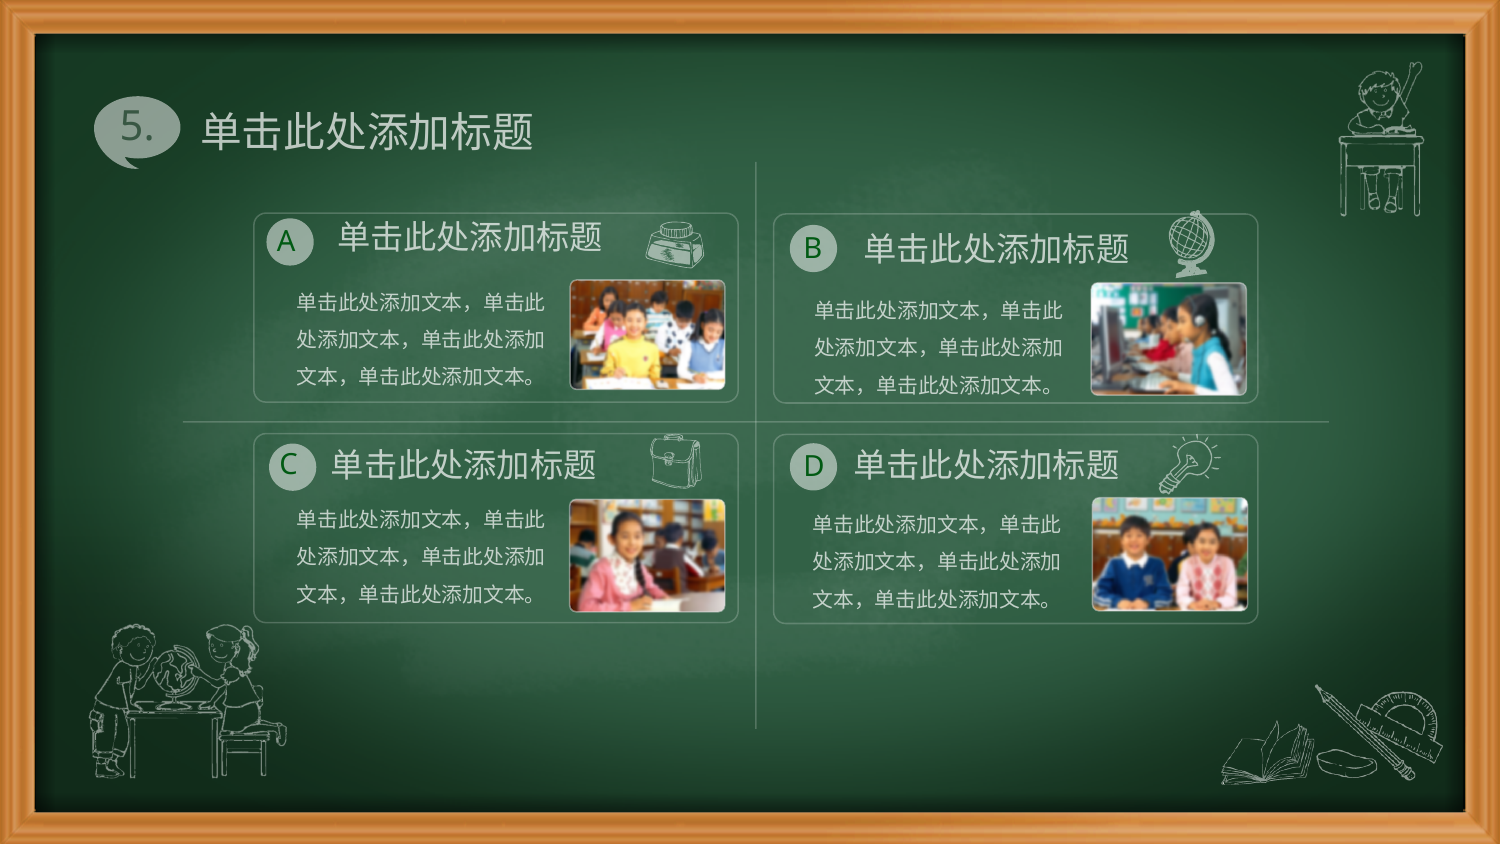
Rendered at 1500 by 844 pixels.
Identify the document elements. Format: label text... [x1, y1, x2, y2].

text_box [773, 433, 1259, 624]
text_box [773, 208, 1259, 404]
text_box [253, 433, 739, 623]
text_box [253, 208, 739, 403]
picture [0, 0, 1500, 844]
title 单击此处添加标题 [185, 97, 1022, 164]
